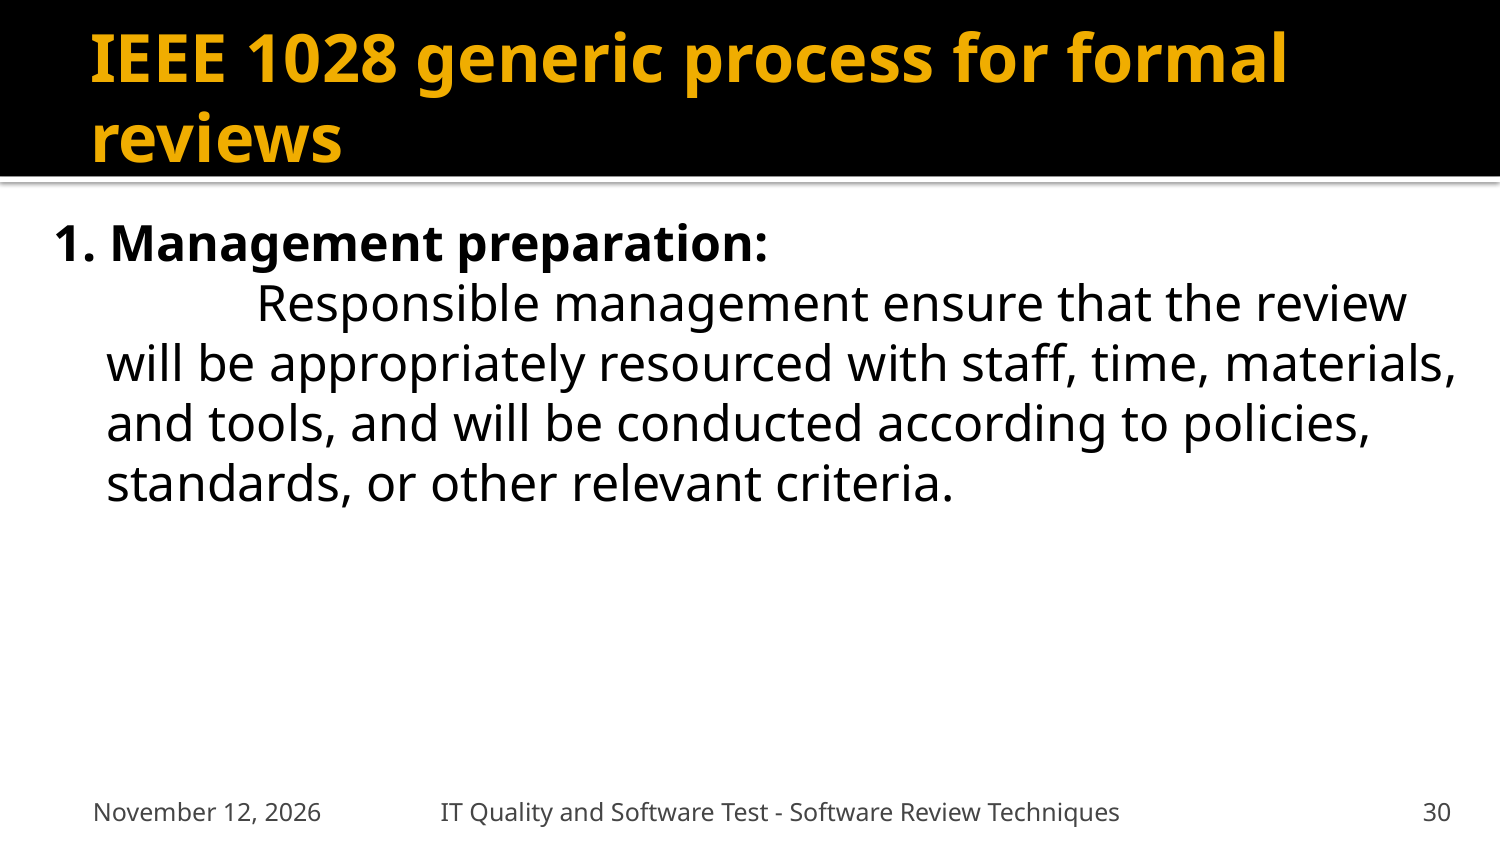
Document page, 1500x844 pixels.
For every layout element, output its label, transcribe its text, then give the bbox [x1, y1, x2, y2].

list 1. Management preparation: Responsible management ensure that the review will be appropriately resourced with staff, time, materials, and tools, and will be conducted according to policies, standards, or other relevant criteria. [24, 196, 1475, 822]
slide_number 30 [1345, 796, 1467, 831]
footer IT Quality and Software Test - Software Review Techniques [433, 796, 1337, 831]
title IEEE 1028 generic process for formal reviews [75, 19, 1425, 174]
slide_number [75, 796, 425, 831]
